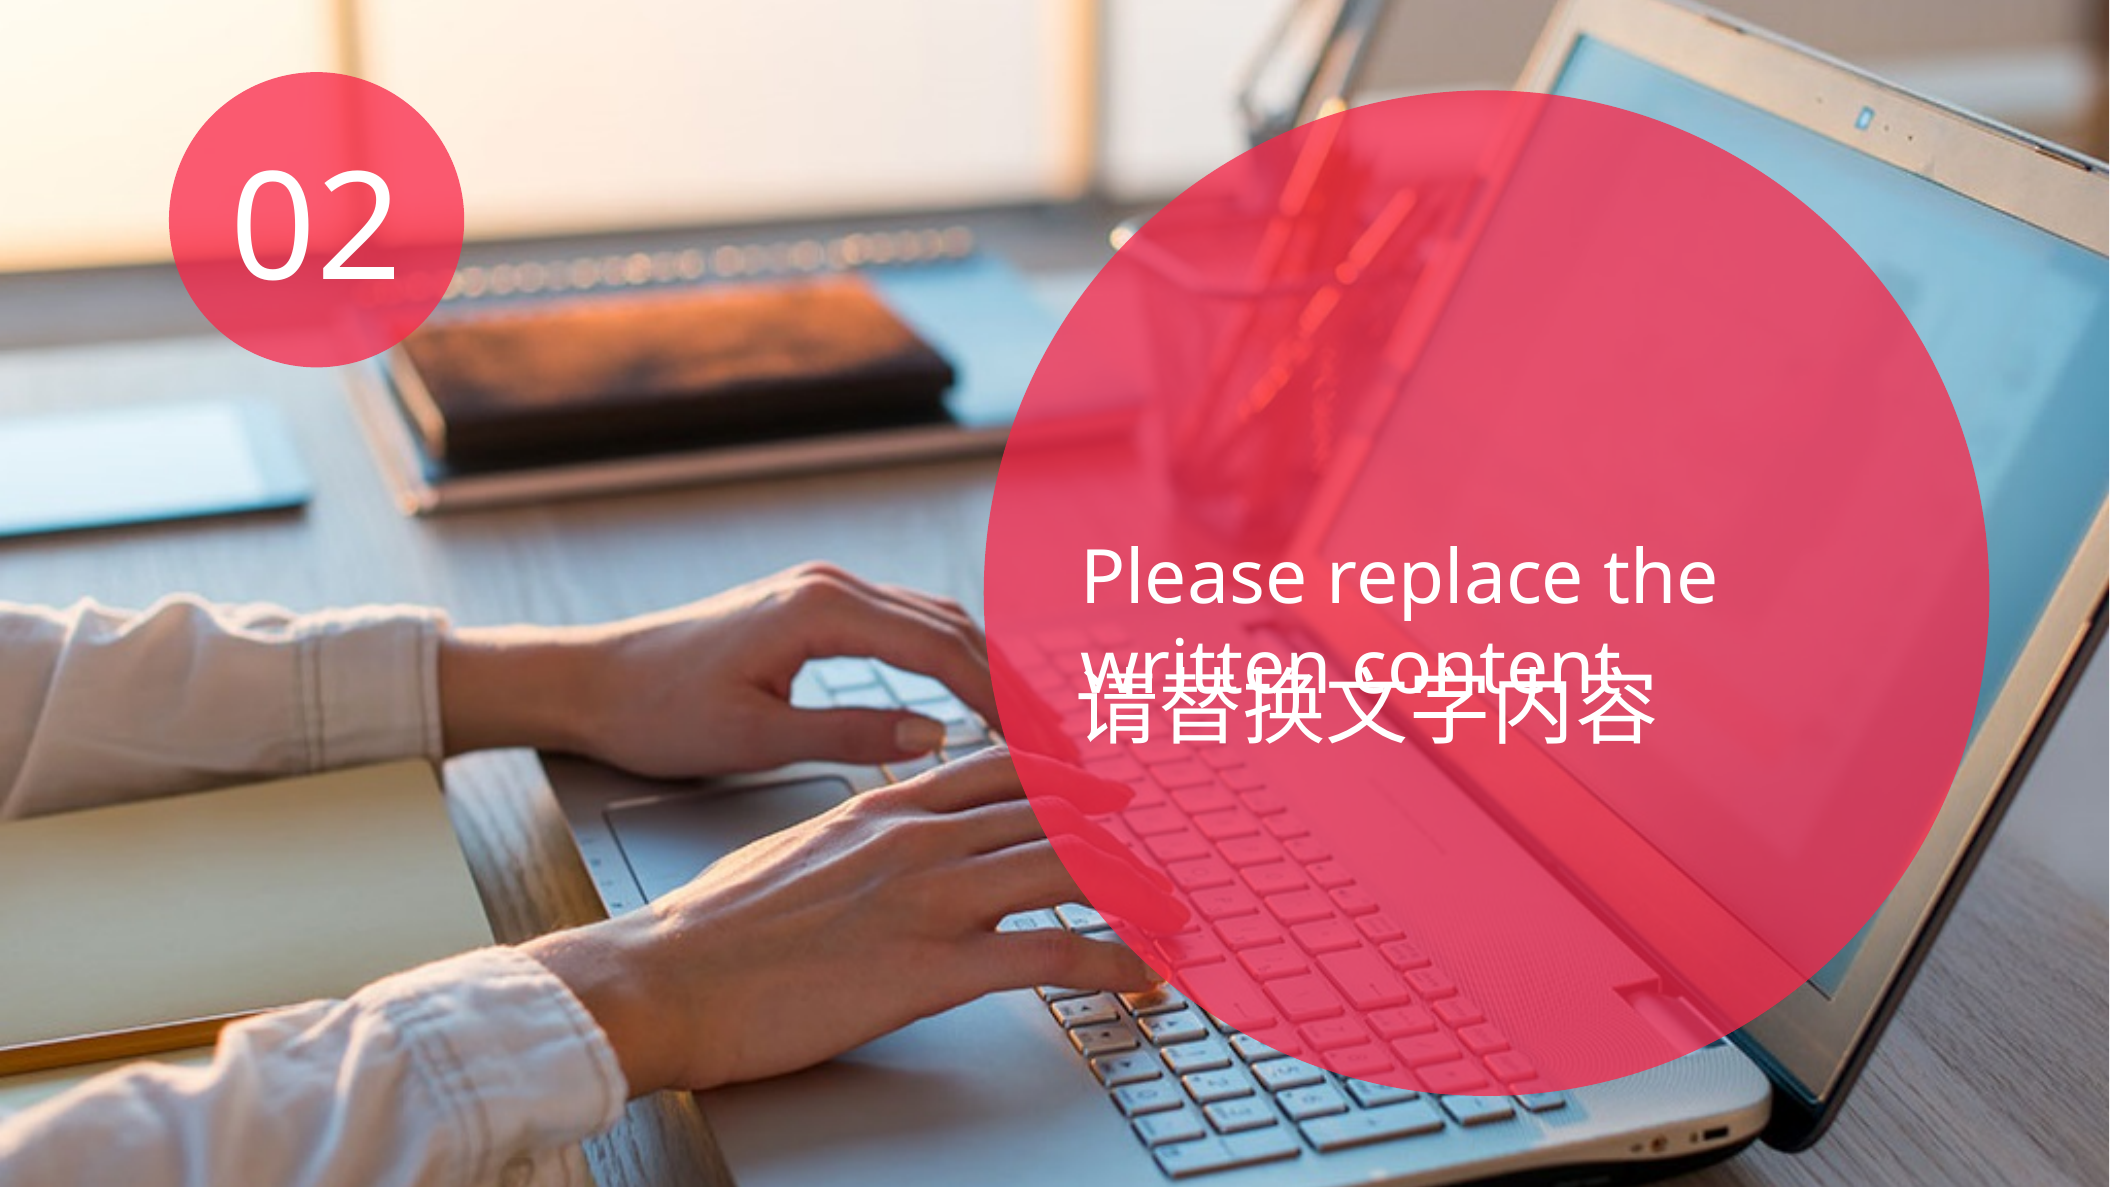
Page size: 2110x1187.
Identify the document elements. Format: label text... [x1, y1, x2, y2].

text_box [982, 89, 1991, 1097]
text_box 02 [167, 71, 466, 369]
text_box Please replace the written content [1065, 521, 1973, 716]
text_box [0, 0, 2110, 1187]
text_box 请替换文字内容 [1033, 627, 1673, 762]
